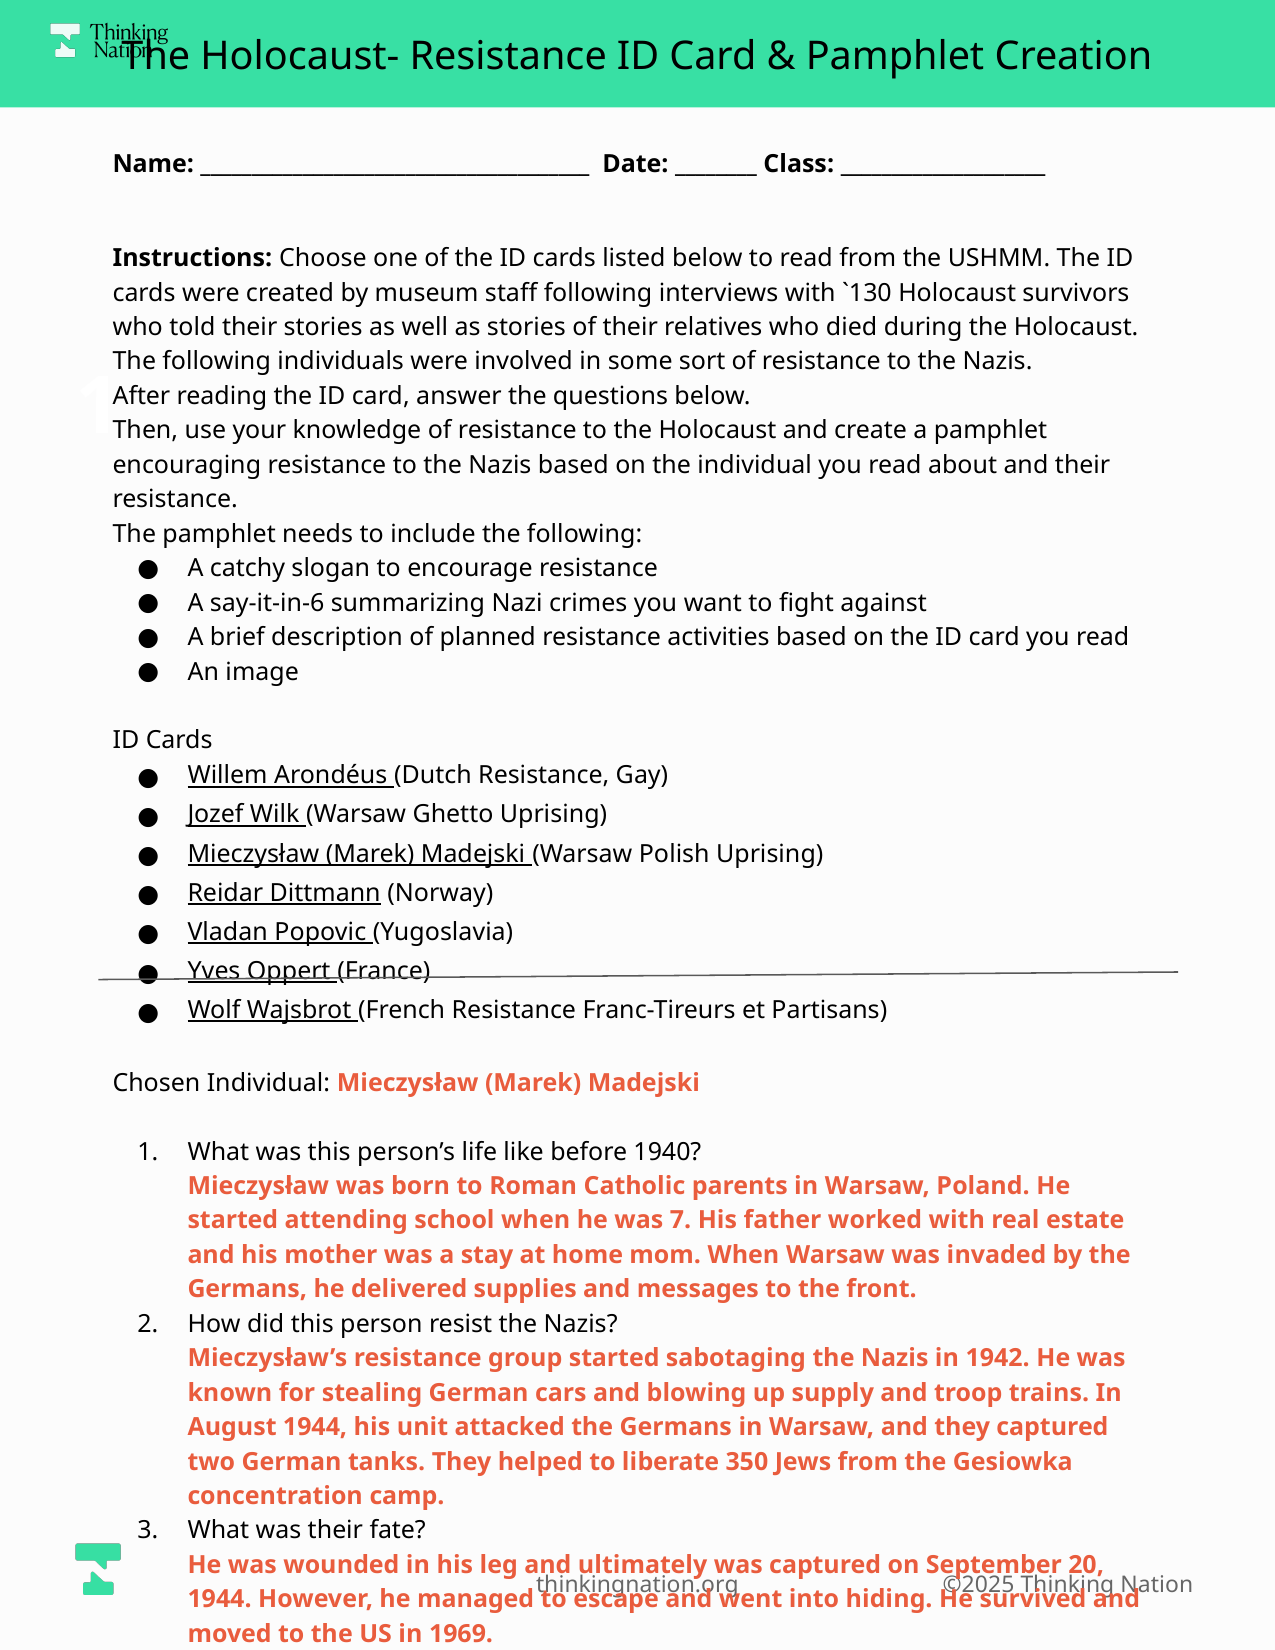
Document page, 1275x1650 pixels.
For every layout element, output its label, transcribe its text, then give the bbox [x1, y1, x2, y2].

text_box Name: ______________________________________ Date: ________ Class: ____________________ Instructions: Choose one of the ID cards listed below to read from the USHMM. The ID cards were created by museum staff following interviews with `130 Holocaust survivors who told their stories as well as stories of their relatives who died during the Holocaust. The following individuals were involved in some sort of resistance to the Nazis. After reading the ID card, answer the questions below. Then, use your knowledge of resistance to the Holocaust and create a pamphlet encouraging resistance to the Nazis based on the individual you read about and their resistance. The pamphlet needs to include the following: A catchy slogan to encourage resistance A say-it-in-6 summarizing Nazi crimes you want to fight against A brief description of planned resistance activities based on the ID card you read An image ID Cards Willem Arondéus (Dutch Resistance, Gay) Jozef Wilk (Warsaw Ghetto Uprising) Mieczysław (Marek) Madejski (Warsaw Polish Uprising) Reidar Dittmann (Norway) Vladan Popovic (Yugoslavia) Yves Oppert (France) Wolf Wajsbrot (French Resistance Franc-Tireurs et Partisans) Chosen Individual: Mieczysław (Marek) Madejski What was this person’s life like before 1940? Mieczysław was born to Roman Catholic parents in Warsaw, Poland. He started attending school when he was 7. His father worked with real estate and his mother was a stay at home mom. When Warsaw was invaded by the Germans, he delivered supplies and messages to the front. How did this person resist the Nazis? Mieczysław’s resistance group started sabotaging the Nazis in 1942. He was known for stealing German cars and blowing up supply and troop trains. In August 1944, his unit attacked the Germans in Warsaw, and they captured two German tanks. They helped to liberate 350 Jews from the Gesiowka concentration camp. What was their fate? He was wounded in his leg and ultimately was captured on September 20, 1944. However, he managed to escape and went into hiding. He survived and moved to the US in 1969. [97, 987, 1178, 1650]
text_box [98, 971, 1179, 980]
text_box The Holocaust- Resistance ID Card & Pamphlet Creation [0, 0, 1275, 108]
text_box ©2025 Thinking Nation [1178, 1553, 1210, 1605]
text_box 1 [30, 315, 165, 450]
picture [36, 12, 172, 69]
picture [62, 1533, 134, 1605]
text_box Name: ______________________________________ Date: ________ Class: ____________________ Instructions: Choose one of the ID cards listed below to read from the USHMM. The ID cards were created by museum staff following interviews with `130 Holocaust survivors who told their stories as well as stories of their relatives who died during the Holocaust. The following individuals were involved in some sort of resistance to the Nazis. After reading the ID card, answer the questions below. Then, use your knowledge of resistance to the Holocaust and create a pamphlet encouraging resistance to the Nazis based on the individual you read about and their resistance. The pamphlet needs to include the following: A catchy slogan to encourage resistance A say-it-in-6 summarizing Nazi crimes you want to fight against A brief description of planned resistance activities based on the ID card you read An image ID Cards Willem Arondéus (Dutch Resistance, Gay) Jozef Wilk (Warsaw Ghetto Uprising) Mieczysław (Marek) Madejski (Warsaw Polish Uprising) Reidar Dittmann (Norway) Vladan Popovic (Yugoslavia) Yves Oppert (France) Wolf Wajsbrot (French Resistance Franc-Tireurs et Partisans) Chosen Individual: Mieczysław (Marek) Madejski What was this person’s life like before 1940? Mieczysław was born to Roman Catholic parents in Warsaw, Poland. He started attending school when he was 7. His father worked with real estate and his mother was a stay at home mom. When Warsaw was invaded by the Germans, he delivered supplies and messages to the front. How did this person resist the Nazis? Mieczysław’s resistance group started sabotaging the Nazis in 1942. He was known for stealing German cars and blowing up supply and troop trains. In August 1944, his unit attacked the Germans in Warsaw, and they captured two German tanks. They helped to liberate 350 Jews from the Gesiowka concentration camp. What was their fate? He was wounded in his leg and ultimately was captured on September 20, 1944. However, he managed to escape and went into hiding. He survived and moved to the US in 1969. [97, 132, 1178, 971]
